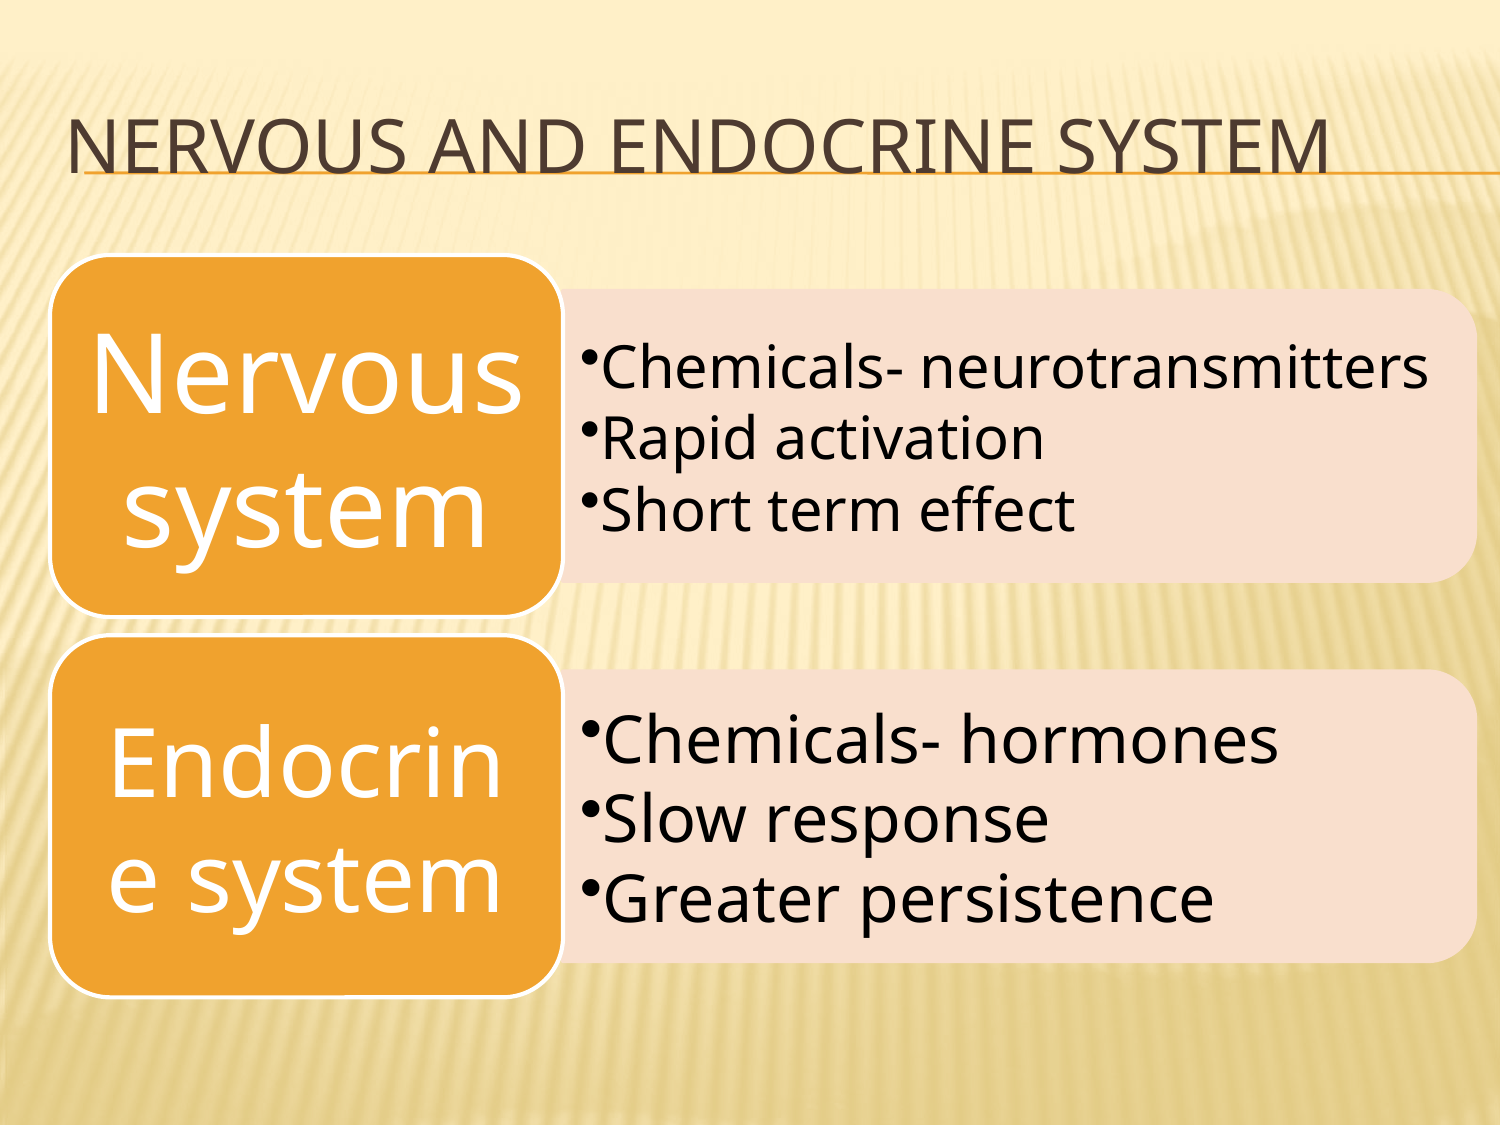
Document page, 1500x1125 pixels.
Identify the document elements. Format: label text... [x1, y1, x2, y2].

title Nervous and endocrine system [50, 75, 1475, 213]
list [49, 254, 1476, 998]
